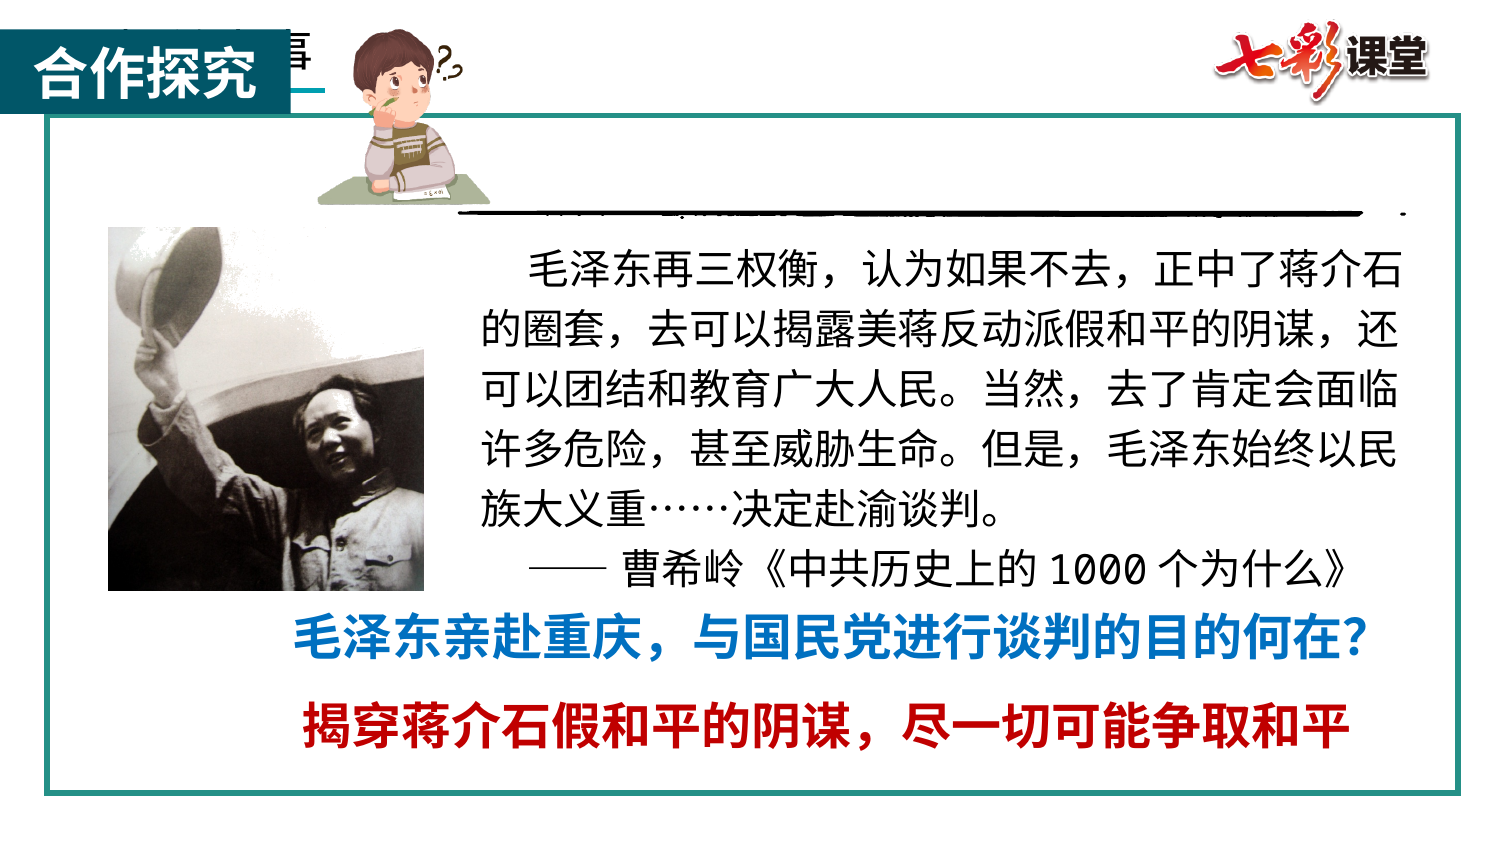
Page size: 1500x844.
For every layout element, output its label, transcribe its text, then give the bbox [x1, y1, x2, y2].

text_box 合作探究 [0, 29, 291, 114]
picture [312, 21, 499, 209]
picture [108, 227, 549, 745]
text_box 揭穿蒋介石假和平的阴谋，尽一切可能争取和平 [290, 688, 1408, 760]
text_box 毛泽东再三权衡，认为如果不去，正中了蒋介石的圈套，去可以揭露美蒋反动派假和平的阴谋，还可以团结和教育广大人民。当然，去了肯定会面临许多危险，甚至威胁生命。但是，毛泽东始终以民族大义重……决定赴渝谈判。 ——曹希岭《中共历史上的1000个为什么》 [469, 227, 1432, 599]
text_box [459, 212, 1362, 217]
text_box 毛泽东亲赴重庆，与国民党进行谈判的目的何在？ [549, 599, 1364, 671]
picture [1210, 15, 1434, 106]
